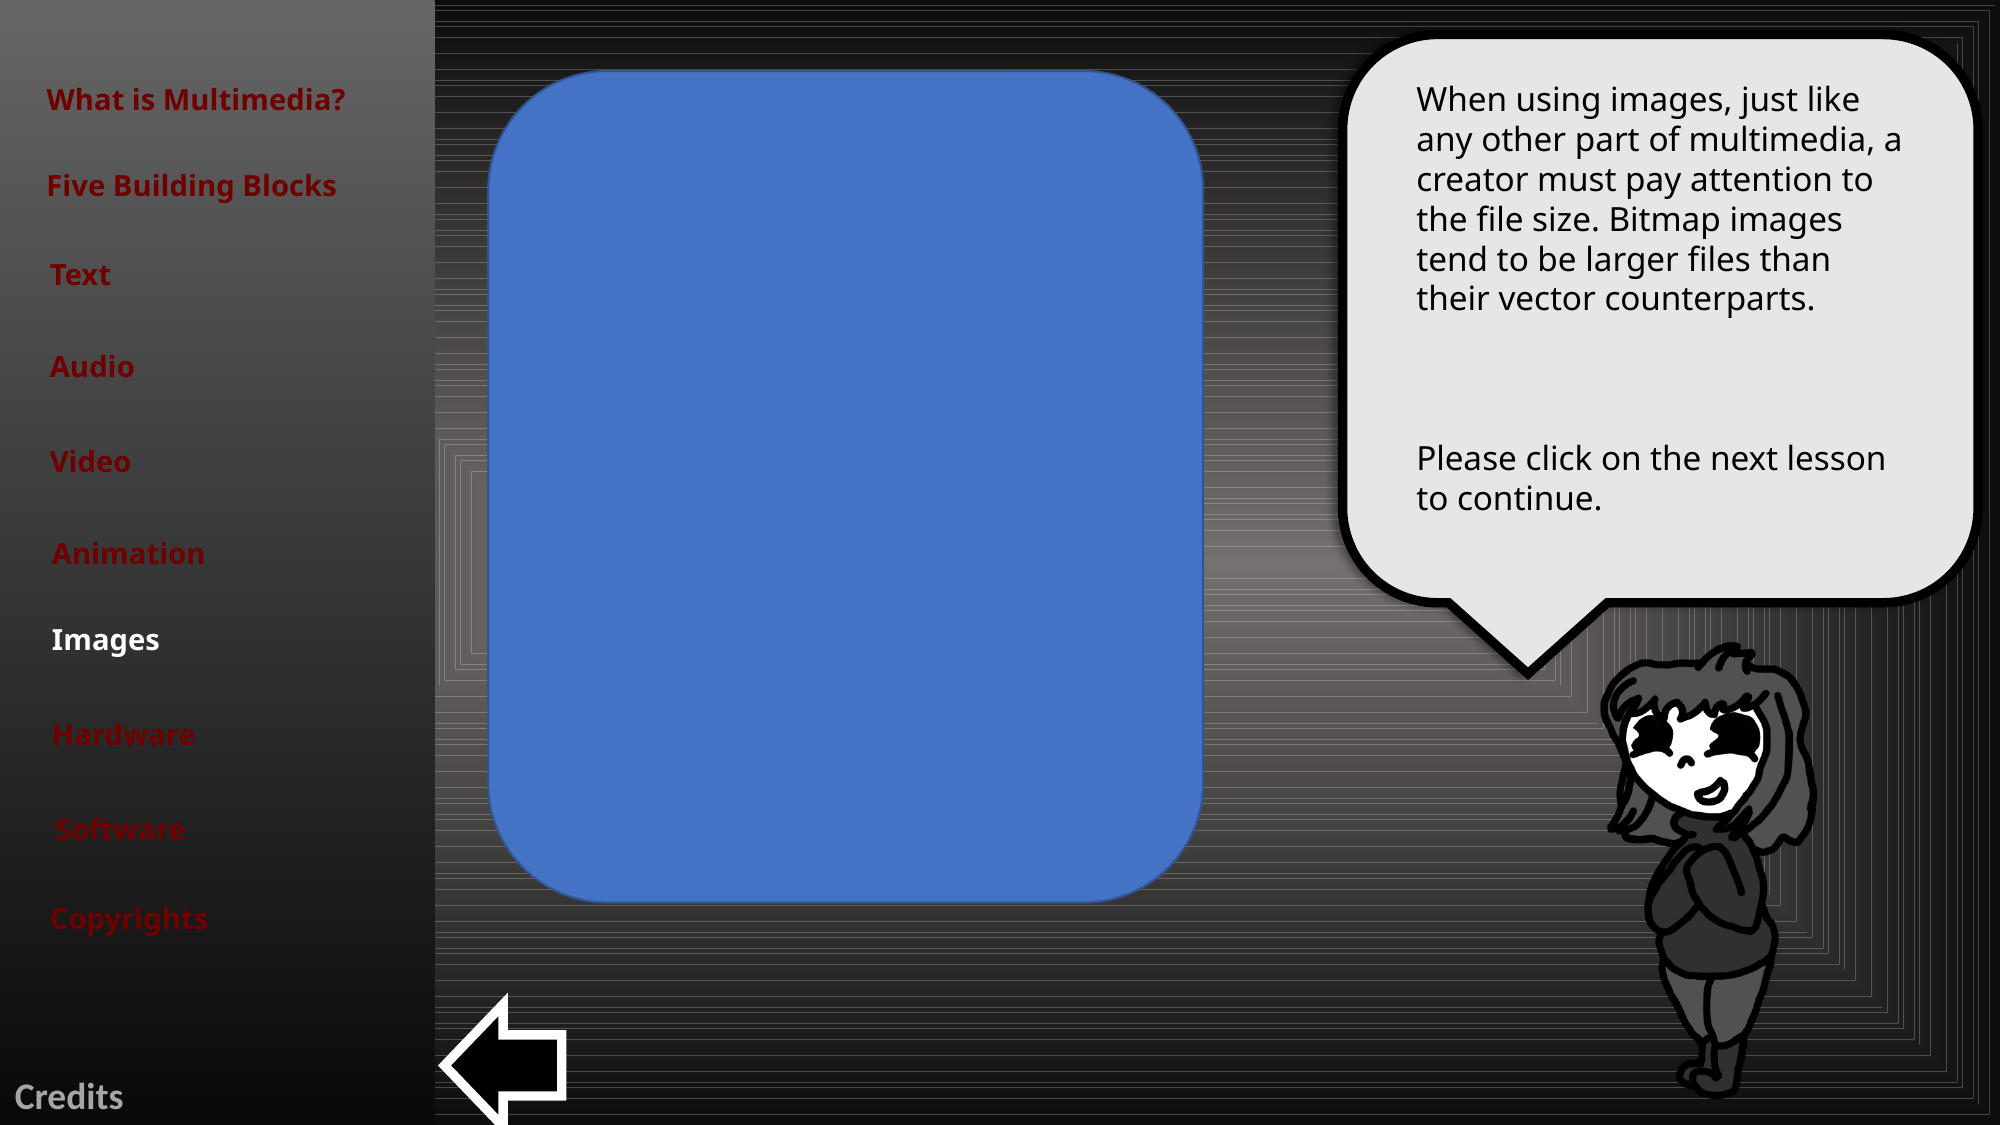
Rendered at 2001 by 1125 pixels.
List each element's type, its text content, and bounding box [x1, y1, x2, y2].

picture [1579, 624, 1839, 1110]
text_box Text [34, 249, 368, 299]
text_box Audio [34, 340, 359, 391]
text_box When using images, just like any other part of multimedia, a creator must pay attention to the file size. Bitmap images tend to be larger files than their vector counterparts. Please click on the next lesson to continue. [1401, 70, 1919, 525]
text_box Hardware [37, 709, 383, 759]
text_box Video [34, 436, 368, 486]
text_box [0, 0, 435, 1125]
text_box [1341, 33, 1980, 676]
text_box Software [40, 803, 381, 854]
text_box Images [37, 614, 362, 664]
text_box [487, 69, 1205, 904]
text_box Five Building Blocks [31, 159, 435, 210]
text_box What is Multimedia? [31, 74, 457, 124]
text_box Copyrights [34, 892, 381, 943]
text_box Credits [0, 1064, 265, 1125]
text_box [443, 1001, 563, 1125]
text_box Animation [37, 528, 370, 578]
